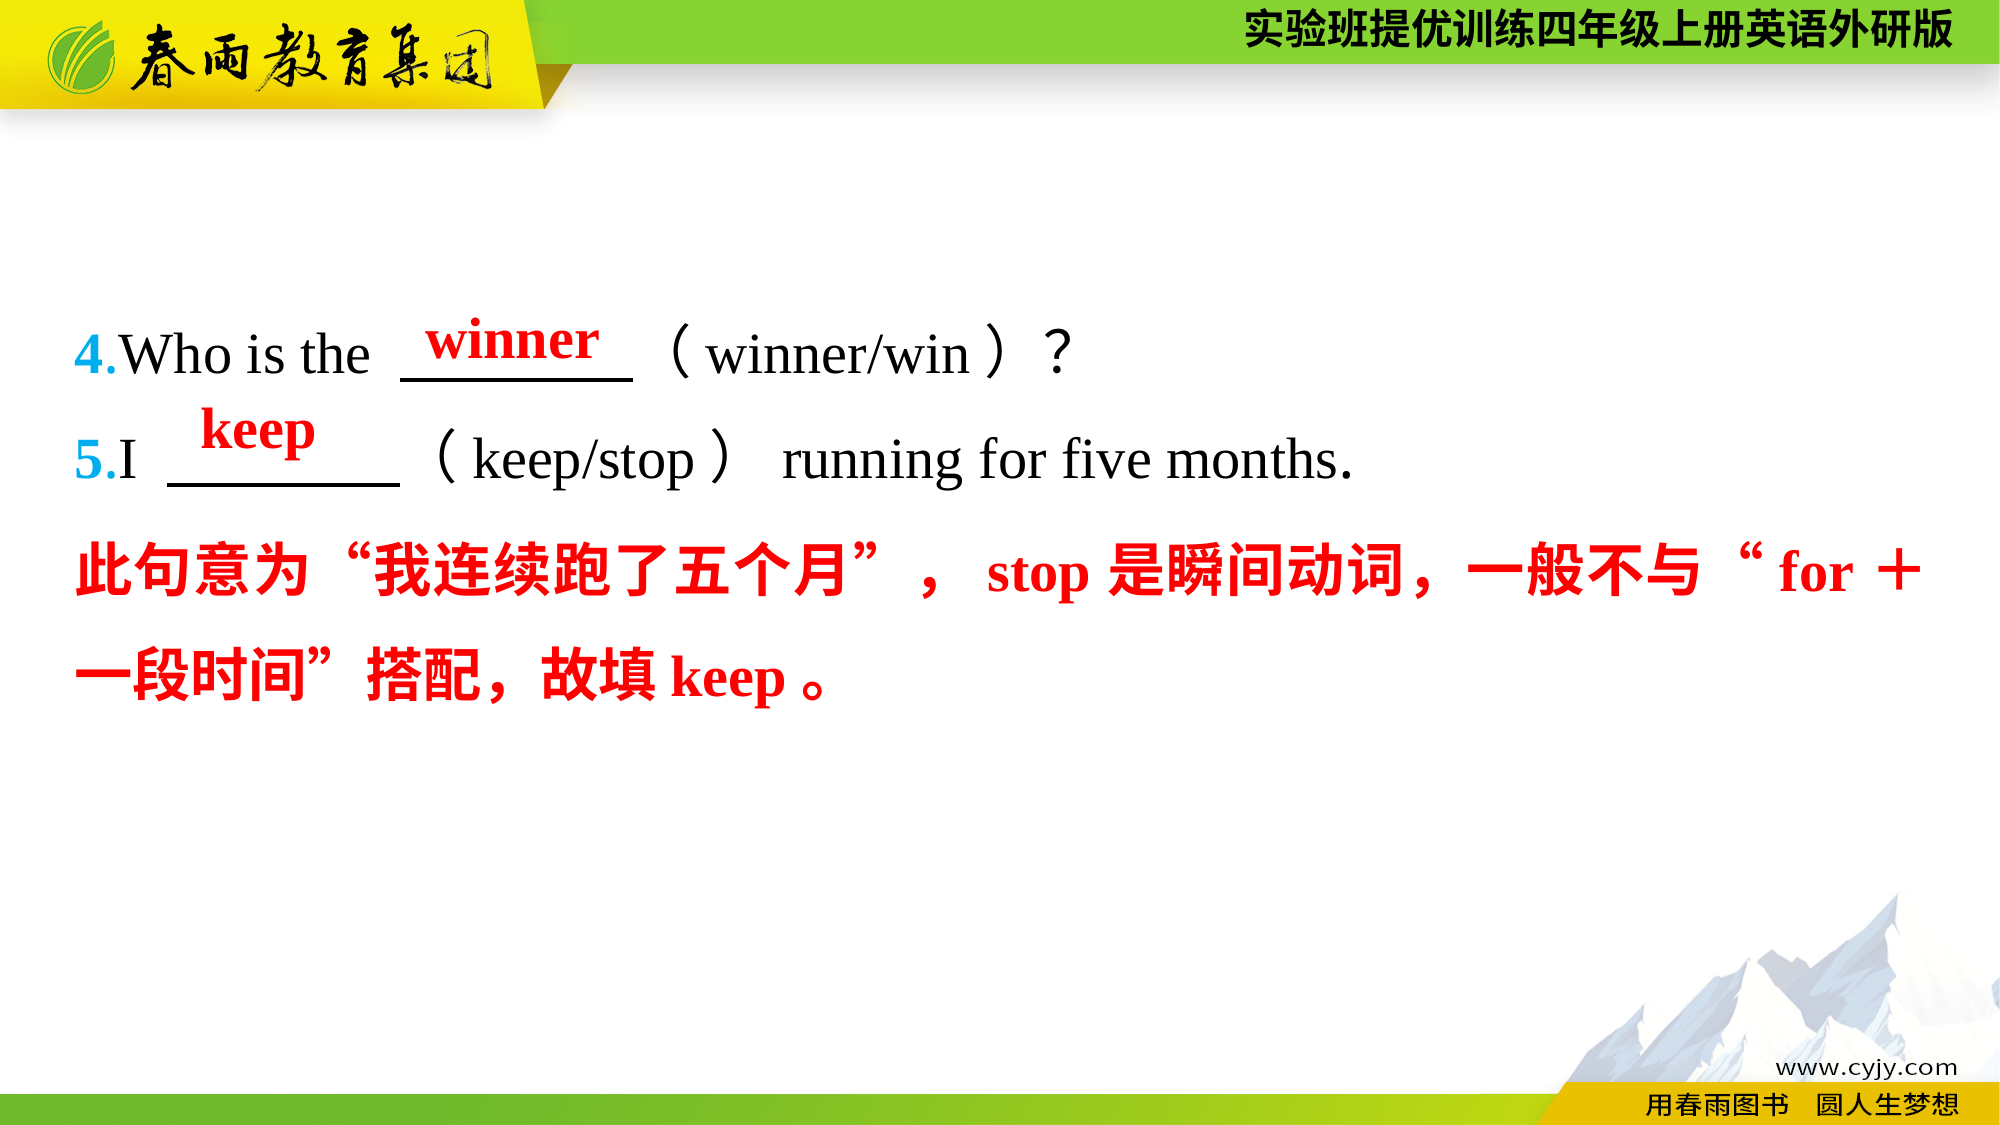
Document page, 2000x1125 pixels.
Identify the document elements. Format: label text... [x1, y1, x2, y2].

text_box winner [410, 292, 615, 378]
text_box 此句意为“我连续跑了五个月”，stop是瞬间动词，一般不与“for＋一段时间”搭配，故填keep。 [59, 490, 1944, 716]
text_box 4.Who is the （winner/win）？ 5.I （keep/stop）running for five months. [59, 273, 1944, 490]
picture [0, 0, 2000, 1125]
text_box keep [185, 382, 332, 468]
